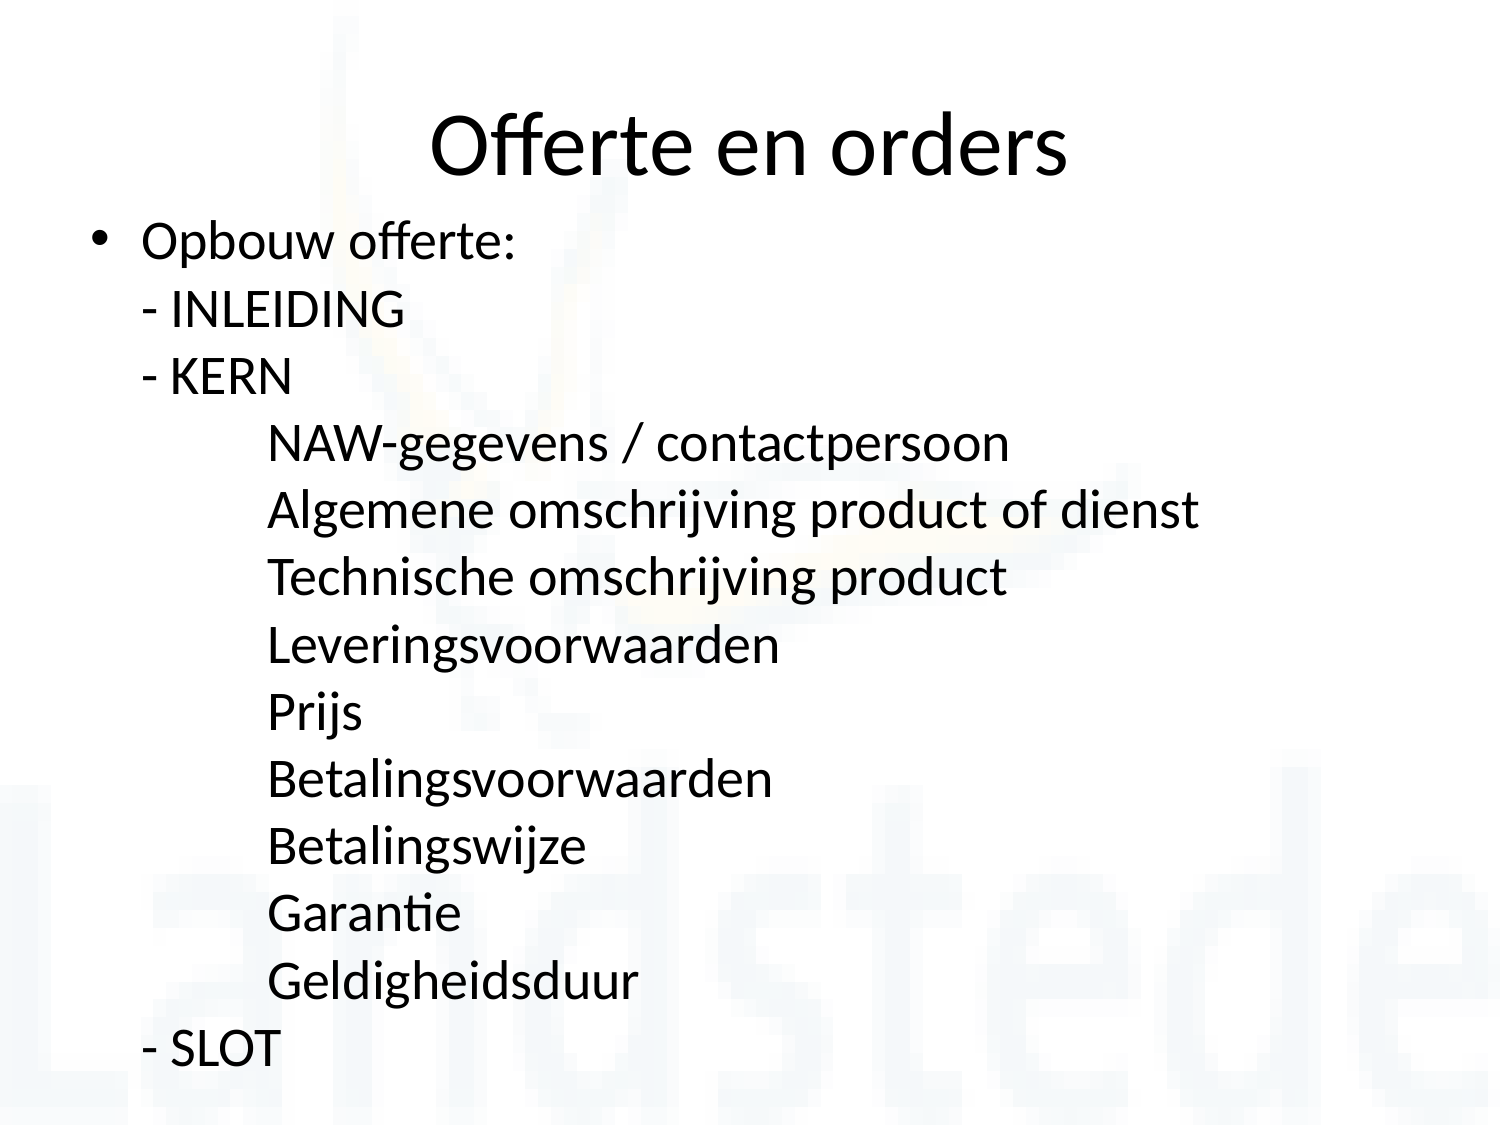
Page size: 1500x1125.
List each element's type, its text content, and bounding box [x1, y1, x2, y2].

title Offerte en orders [75, 45, 1425, 196]
list Opbouw offerte: - INLEIDING - KERN NAW-gegevens / contactpersoon Algemene omschrijving product of dienst Technische omschrijving product Leveringsvoorwaarden Prijs Betalingsvoorwaarden Betalingswijze Garantie Geldigheidsduur - SLOT [75, 196, 1425, 1094]
